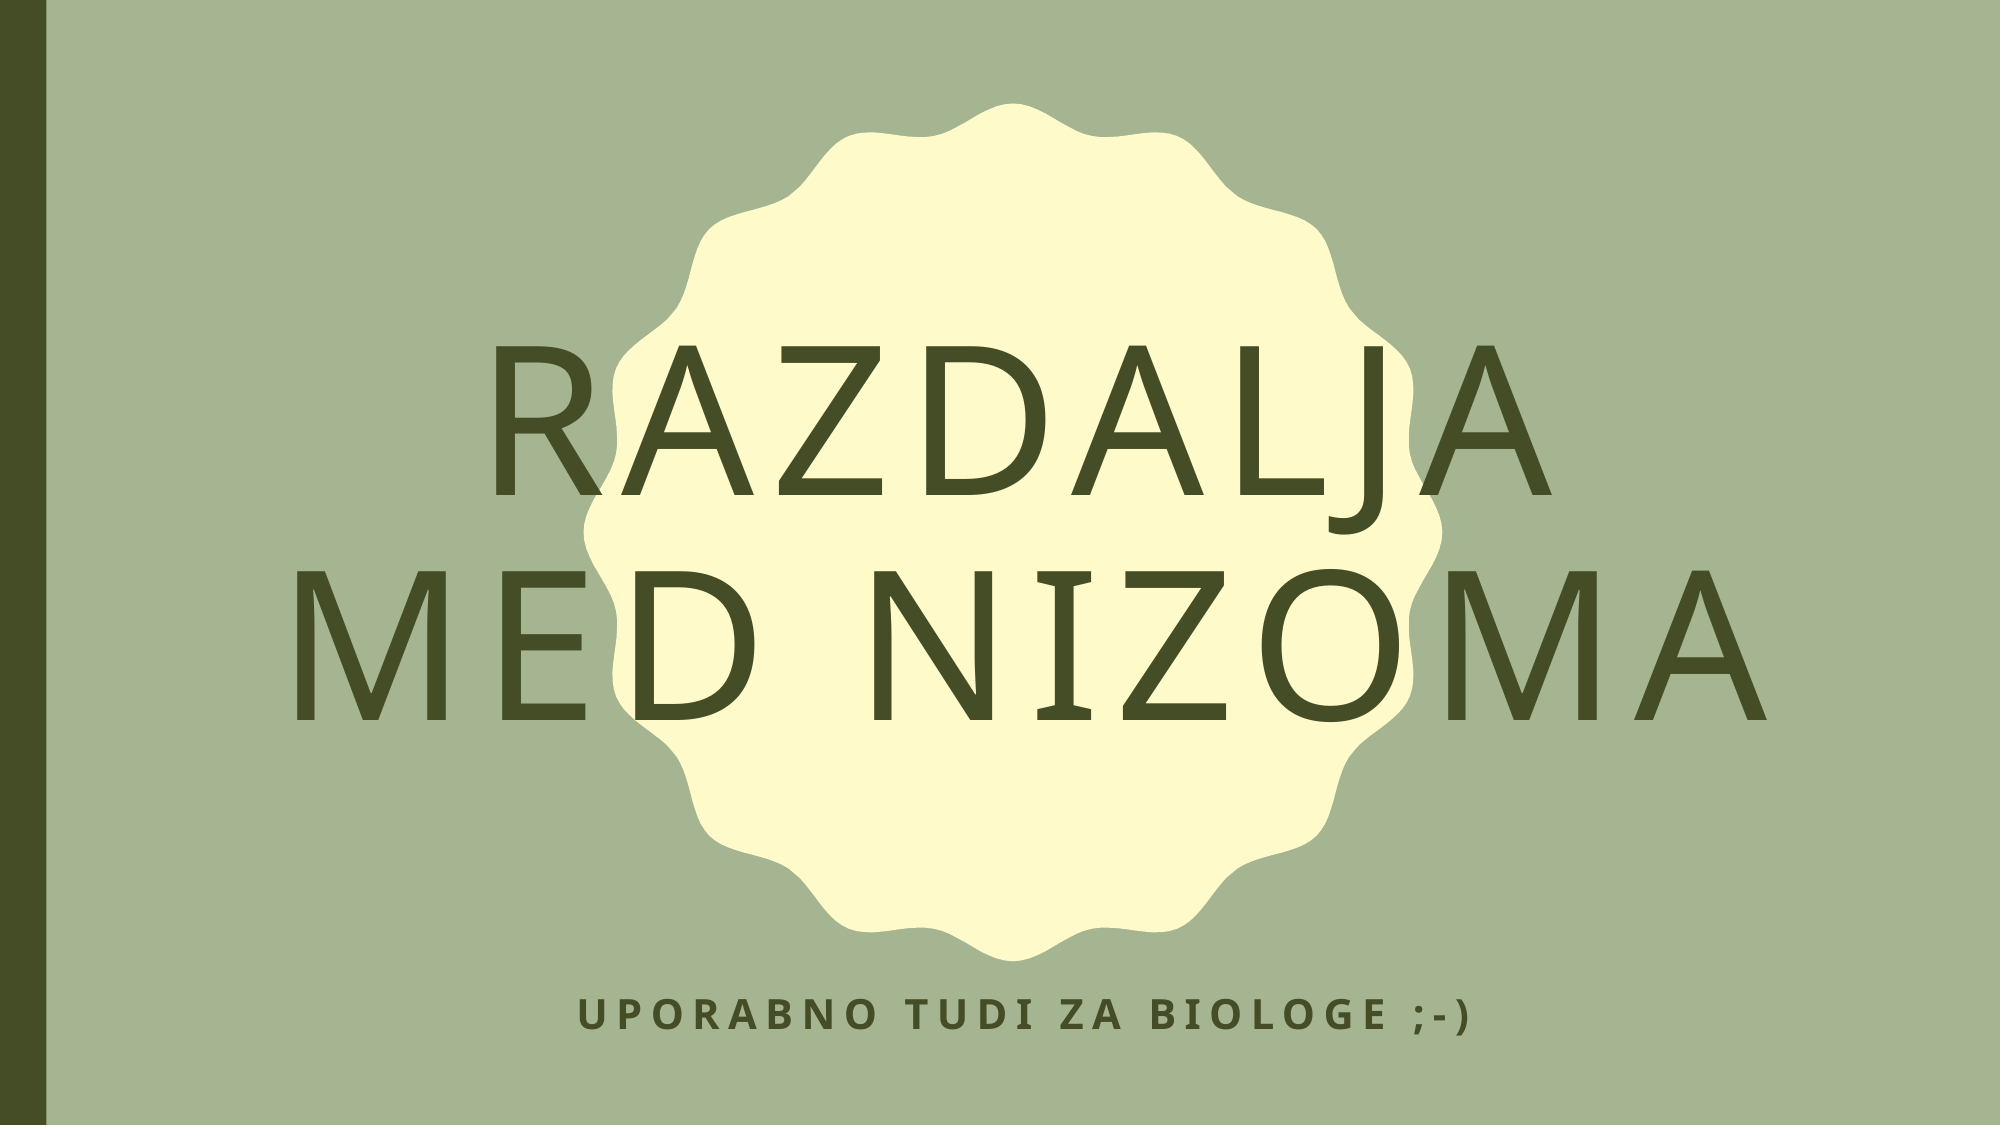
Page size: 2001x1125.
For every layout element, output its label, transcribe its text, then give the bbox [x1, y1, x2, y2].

subtitle Uporabno tudi za biologe ;-) [363, 980, 1684, 1103]
title Razdalja med nizoma [176, 180, 1870, 902]
